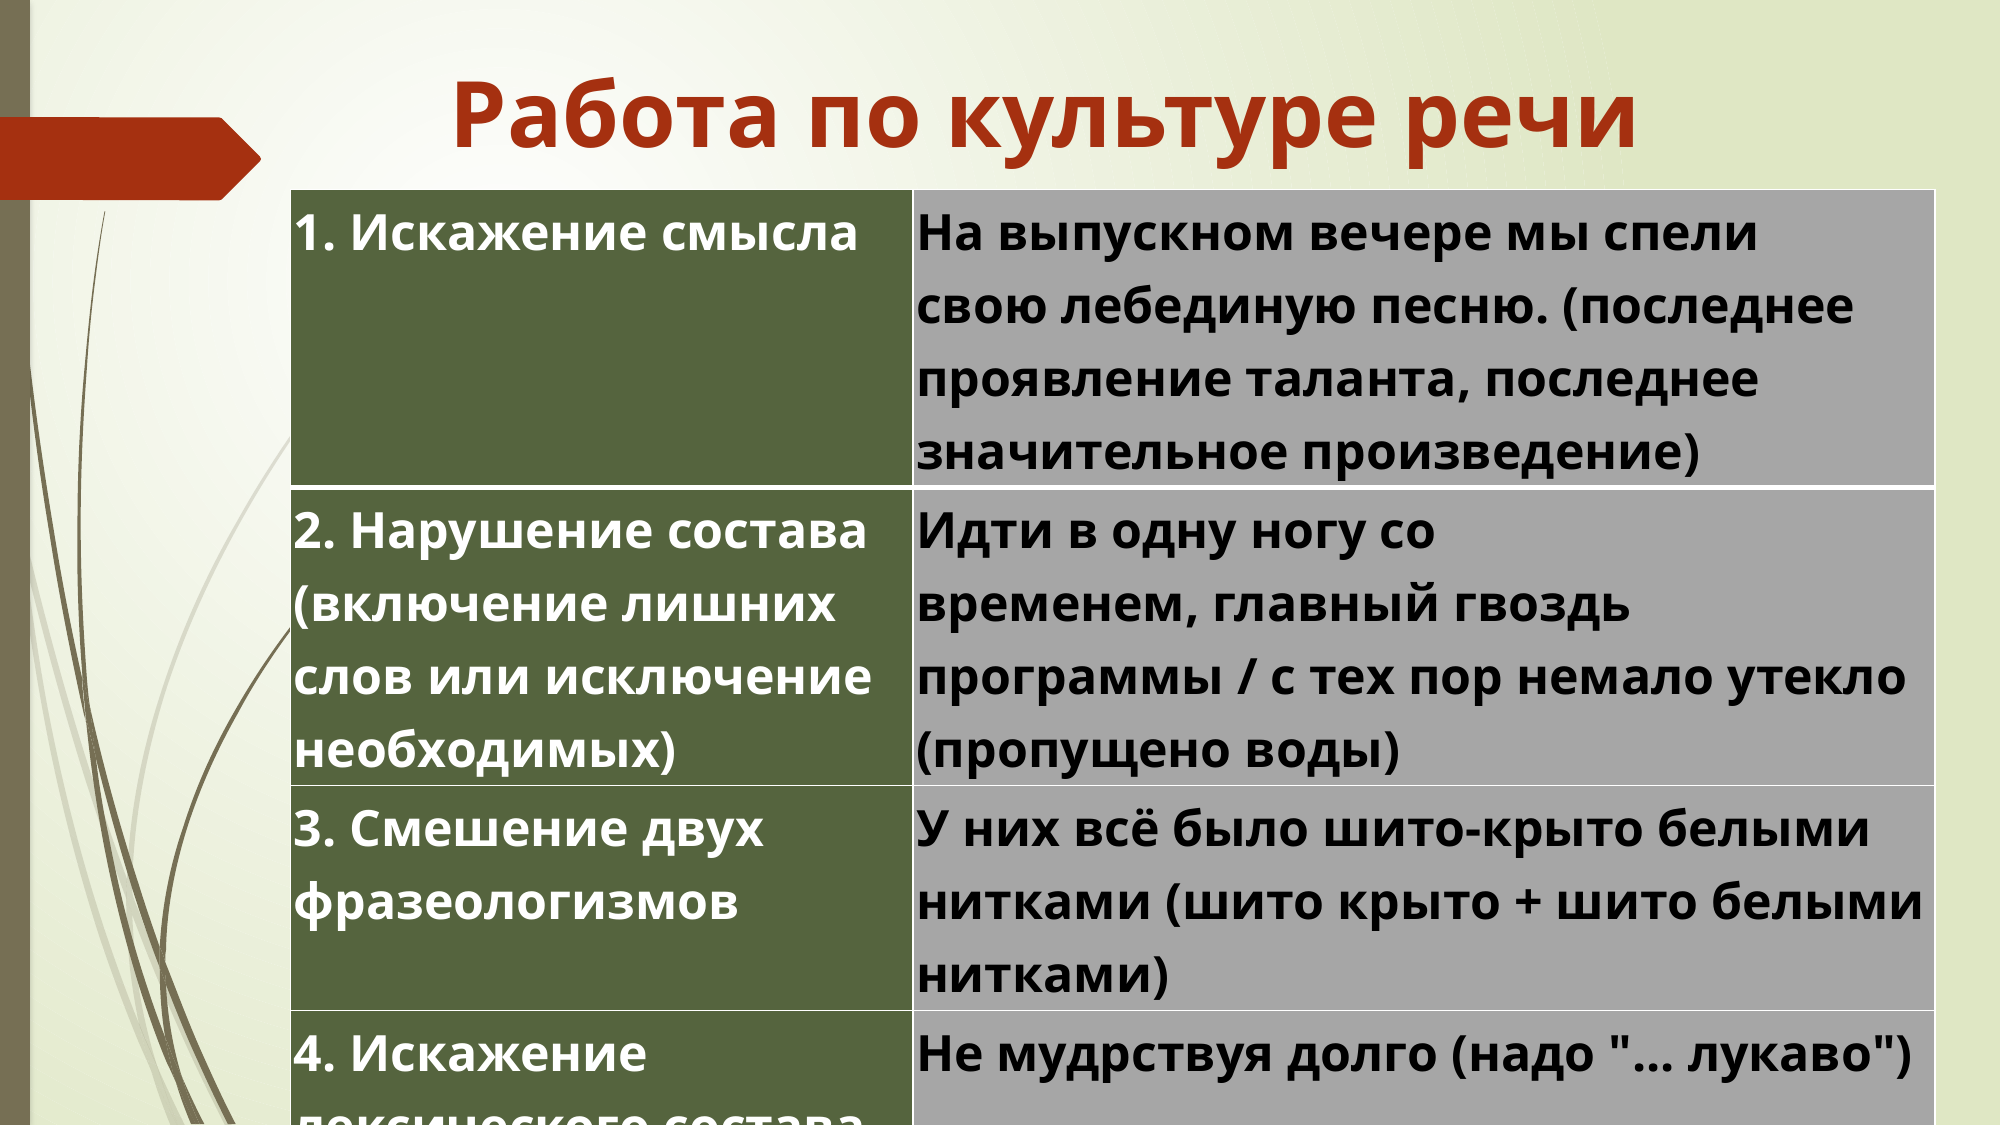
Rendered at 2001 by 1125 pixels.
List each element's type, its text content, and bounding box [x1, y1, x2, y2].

table_cell 4. Искажение лексического состава (замена слов) [291, 1011, 912, 1125]
table_cell 3. Смешение двух фразеологизмов [291, 786, 912, 1010]
table_cell У них всё было шито-крыто белыми нитками (шито крыто + шито белыми нитками) [914, 786, 1934, 1010]
table_cell Не мудрствуя долго (надо "... лукаво") [914, 1011, 1934, 1125]
table_cell Идти в одну ногу со временем, главный гвоздь программы / с тех пор немало утекло (пропущено воды) [914, 490, 1934, 785]
table_cell 2. Нарушение состава (включение лишних слов или исключение необходимых) [291, 490, 912, 785]
title Работа по культуре речи [434, 47, 1897, 189]
table_header 1. Искажение смысла [291, 190, 912, 485]
table_header На выпускном вечере мы спели свою лебединую песню. (последнее проявление таланта, последнее значительное произведение) [914, 190, 1934, 485]
